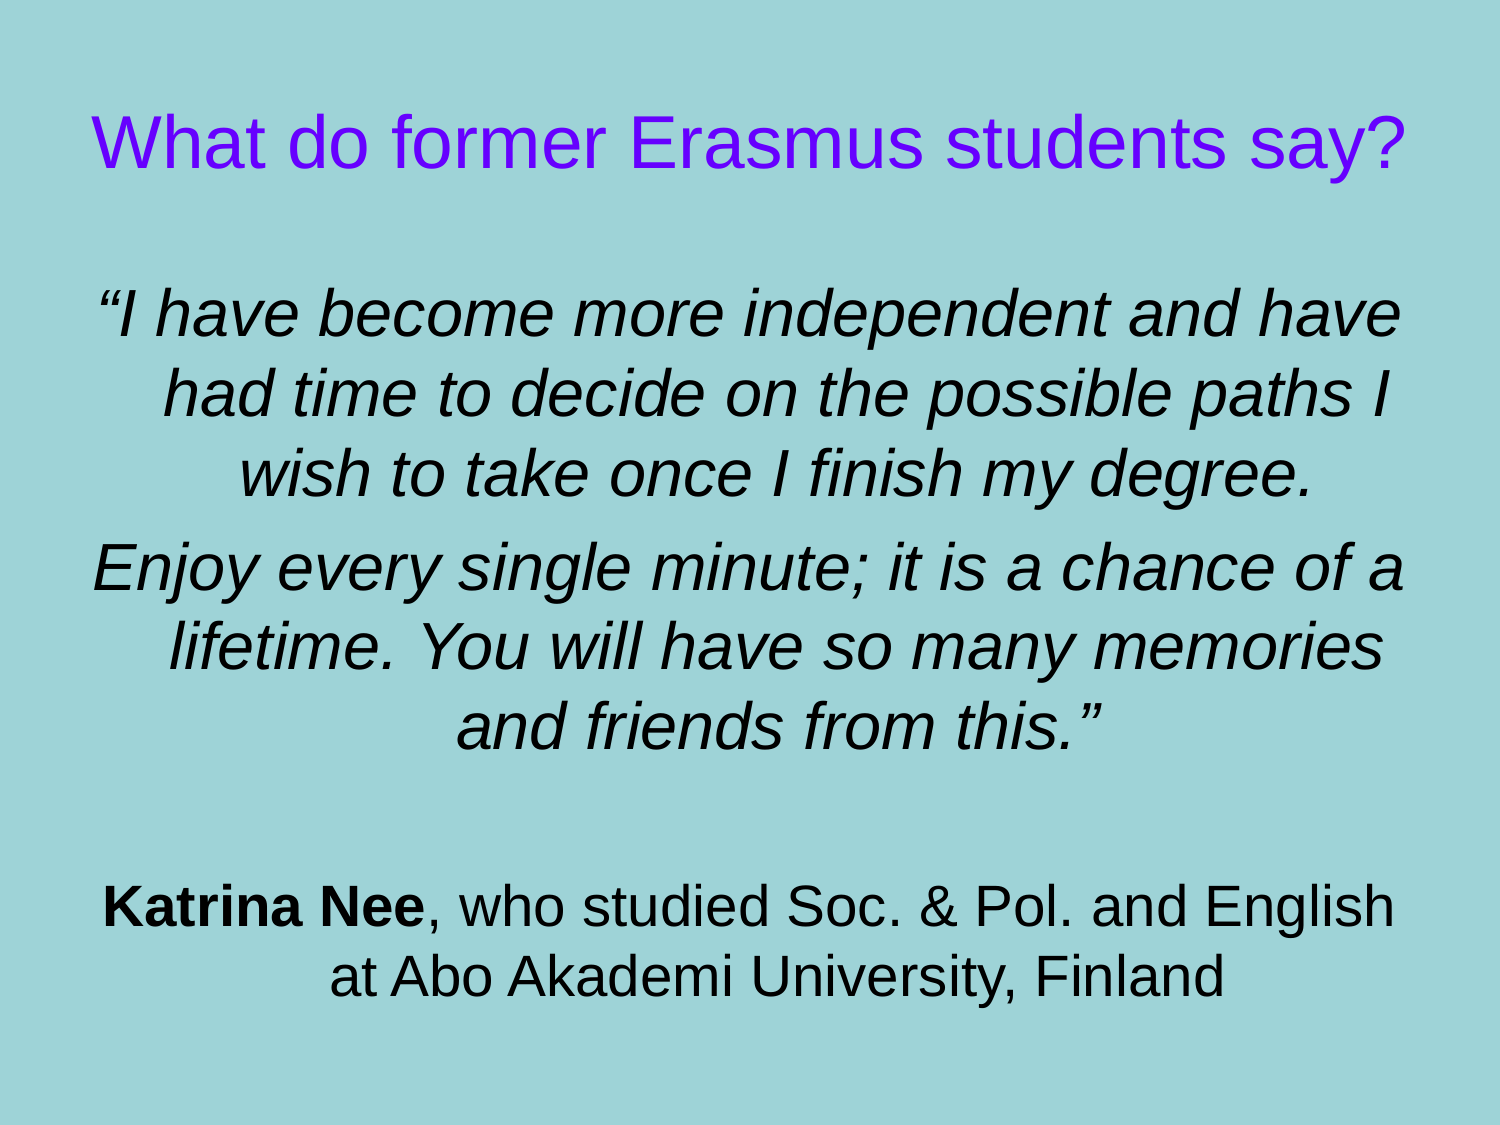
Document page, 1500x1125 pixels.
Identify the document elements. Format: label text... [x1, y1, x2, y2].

title What do former Erasmus students say? [74, 44, 1426, 233]
list “I have become more independent and have had time to decide on the possible paths I wish to take once I finish my degree. Enjoy every single minute; it is a chance of a lifetime. You will have so many memories and friends from this.” Katrina Nee, who studied Soc. & Pol. and English at Abo Akademi University, Finland [74, 262, 1426, 1006]
